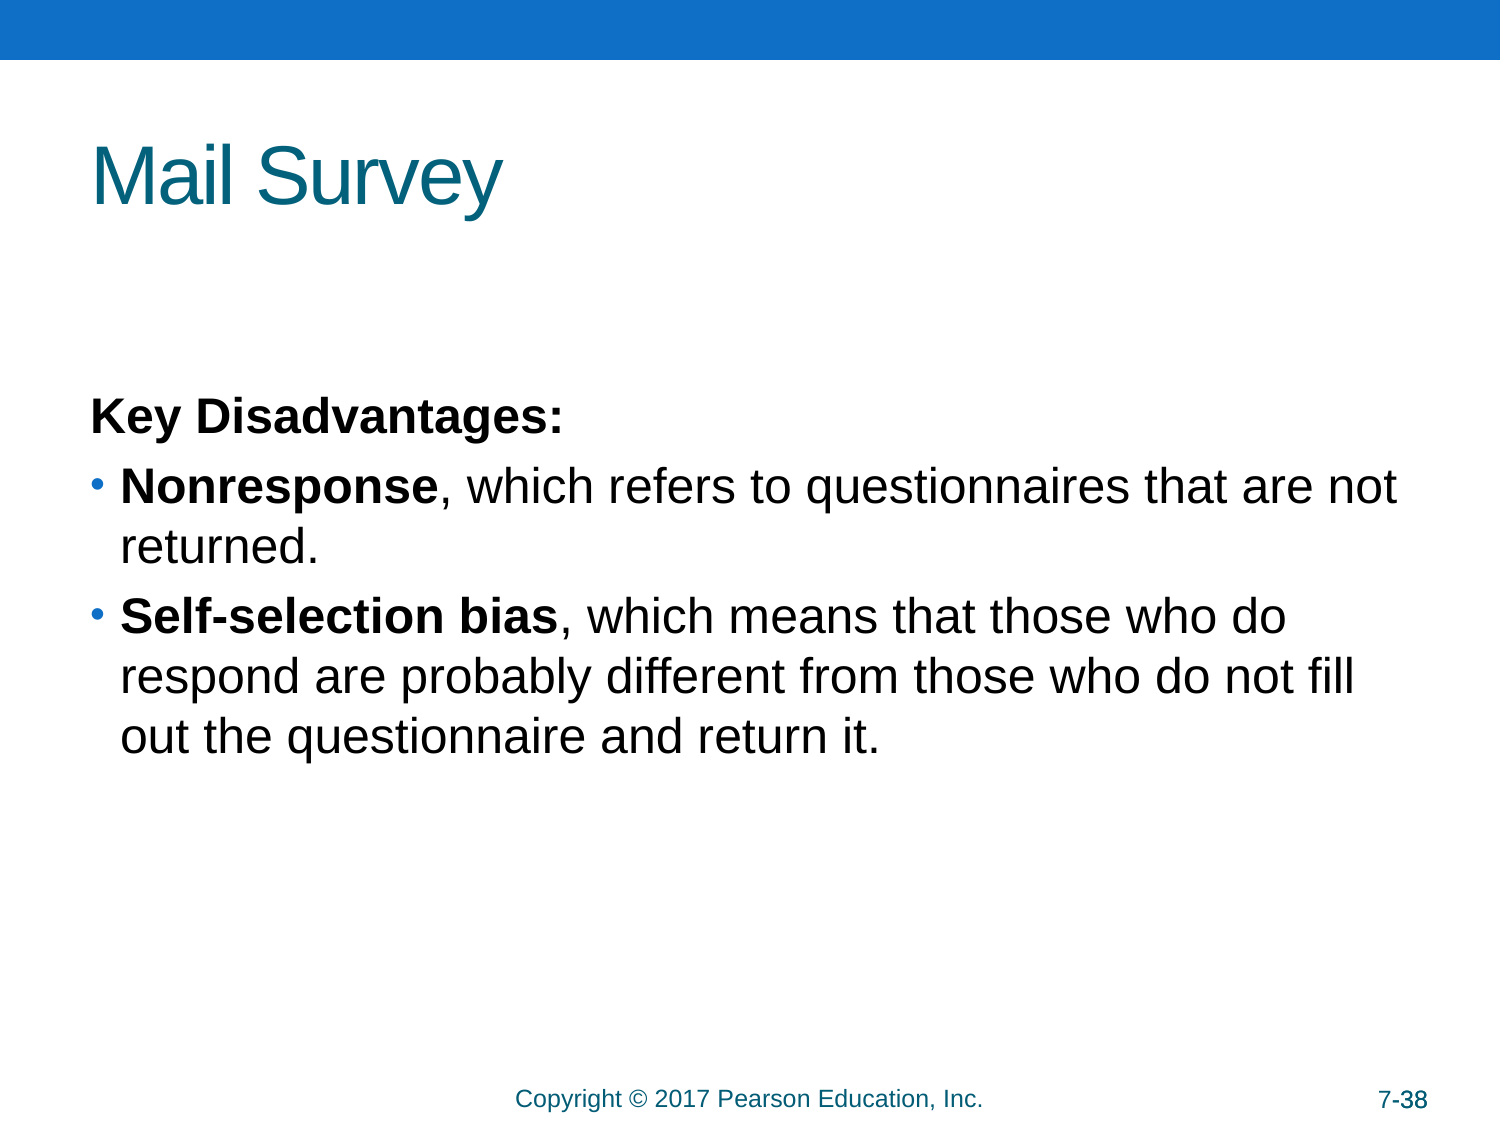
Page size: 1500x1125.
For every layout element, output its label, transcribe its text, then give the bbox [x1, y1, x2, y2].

list Key Disadvantages: Nonresponse, which refers to questionnaires that are not returned. Self-selection bias, which means that those who do respond are probably different from those who do not fill out the questionnaire and return it. [75, 376, 1425, 1125]
slide_number 9- [1074, 1042, 1425, 1103]
title Mail Survey [75, 90, 1425, 253]
